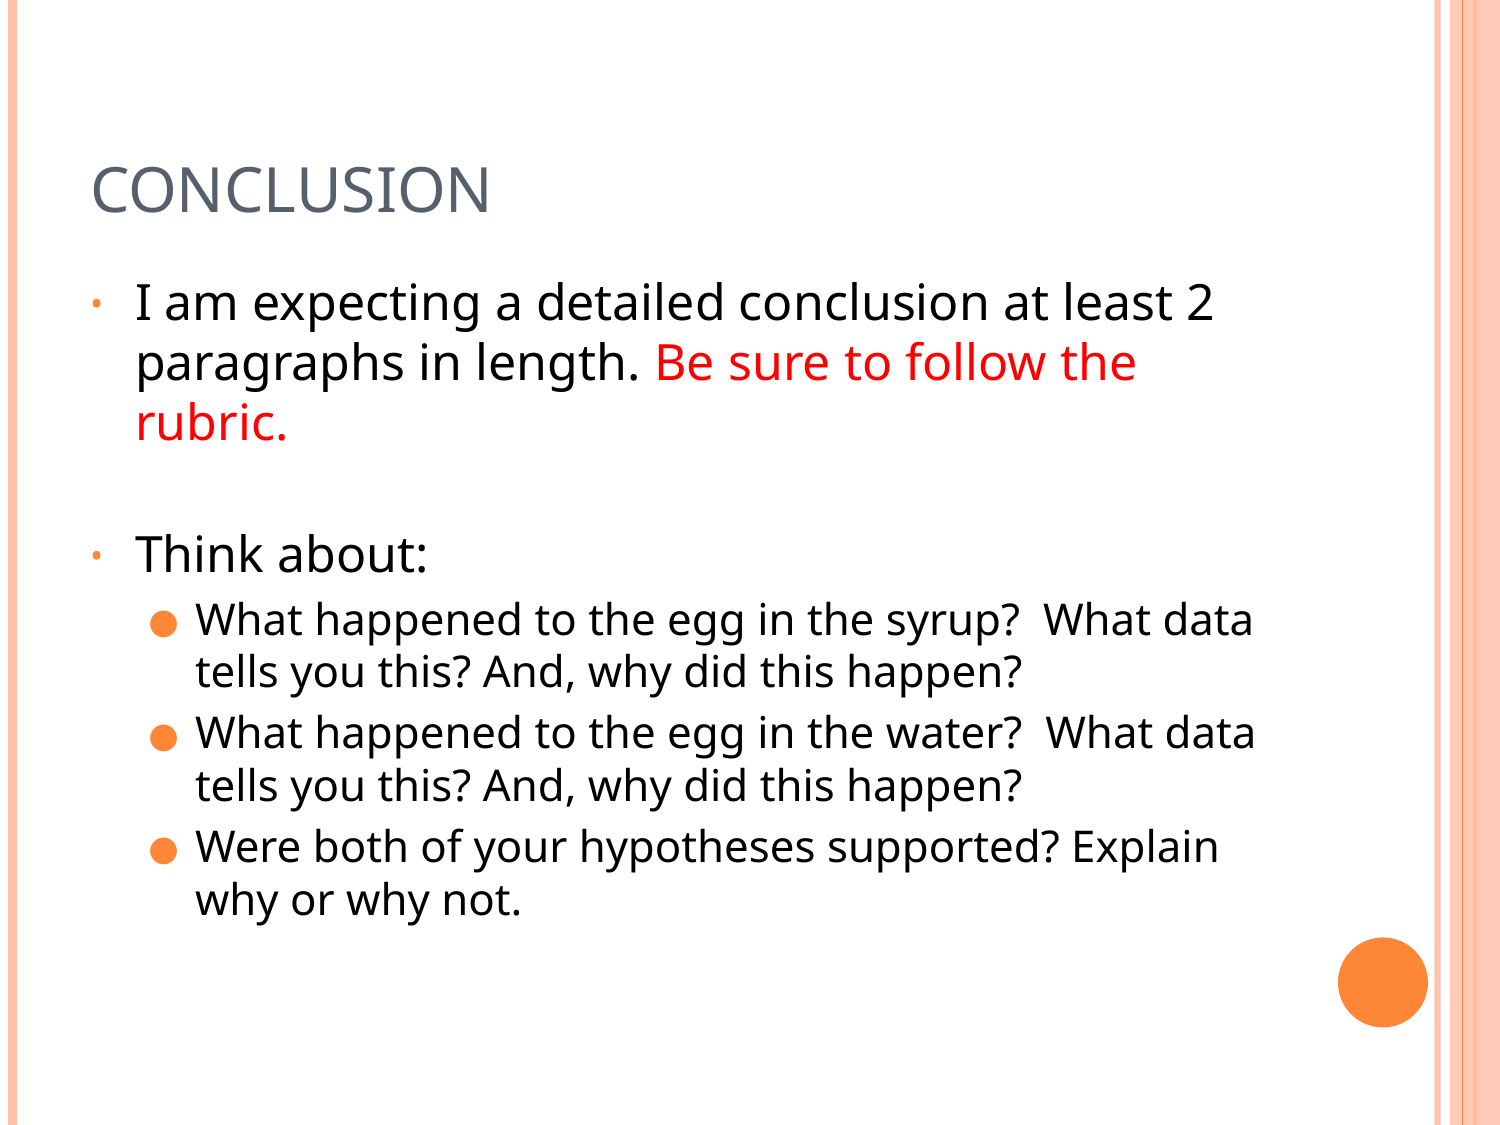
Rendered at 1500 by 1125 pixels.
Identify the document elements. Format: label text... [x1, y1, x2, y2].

title Conclusion [75, 45, 1300, 233]
list I am expecting a detailed conclusion at least 2 paragraphs in length. Be sure to follow the rubric. Think about: What happened to the egg in the syrup? What data tells you this? And, why did this happen? What happened to the egg in the water? What data tells you this? And, why did this happen? Were both of your hypotheses supported? Explain why or why not. [75, 262, 1300, 1062]
